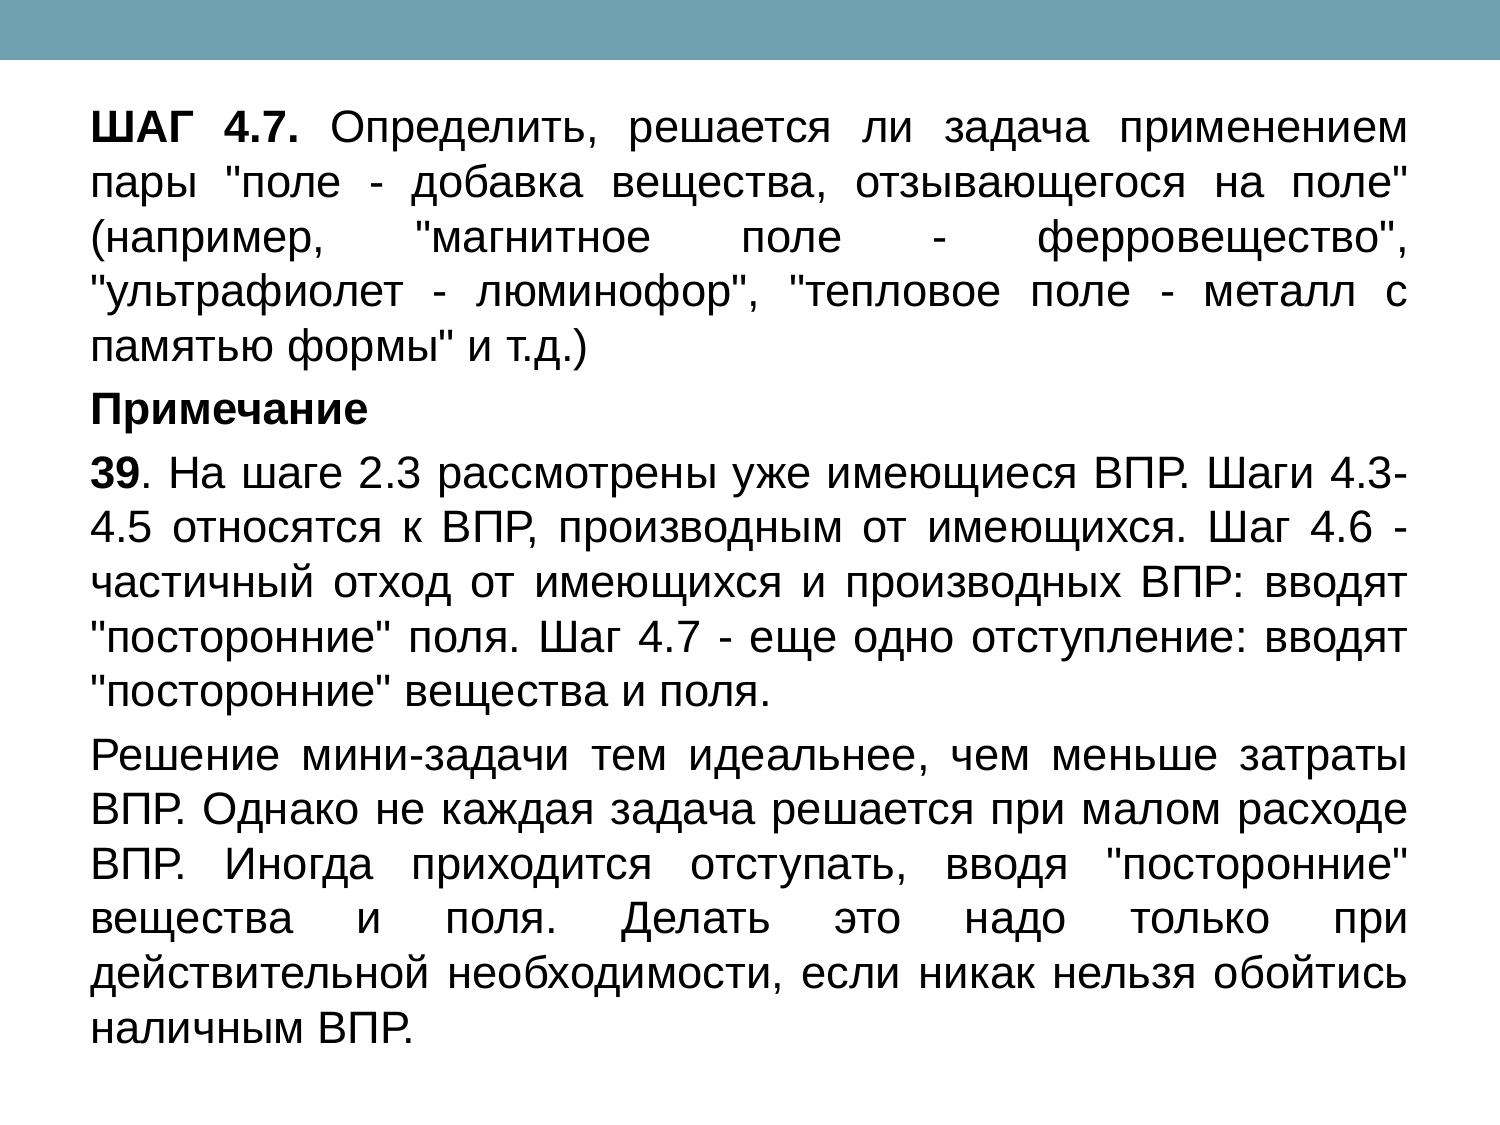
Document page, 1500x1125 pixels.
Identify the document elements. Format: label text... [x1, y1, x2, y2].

list ШАГ 4.7. Определить, решается ли задача применением пары "поле - добавка вещества, отзывающегося на поле" (например, "магнитное поле - ферровещество", "ультрафиолет - люминофор", "тепловое поле - металл с памятью формы" и т.д.) Примечание 39. На шаге 2.3 рассмотрены уже имеющиеся ВПР. Шаги 4.3-4.5 относятся к ВПР, производным от имеющихся. Шаг 4.6 - частичный отход от имеющихся и производных ВПР: вводят "посторонние" поля. Шаг 4.7 - еще одно отступление: вводят "посторонние" вещества и поля. Решение мини-задачи тем идеальнее, чем меньше затраты ВПР. Однако не каждая задача решается при малом расходе ВПР. Иногда приходится отступать, вводя "посторонние" вещества и поля. Делать это надо только при действительной необходимости, если никак нельзя обойтись наличным ВПР. [75, 90, 1425, 1063]
